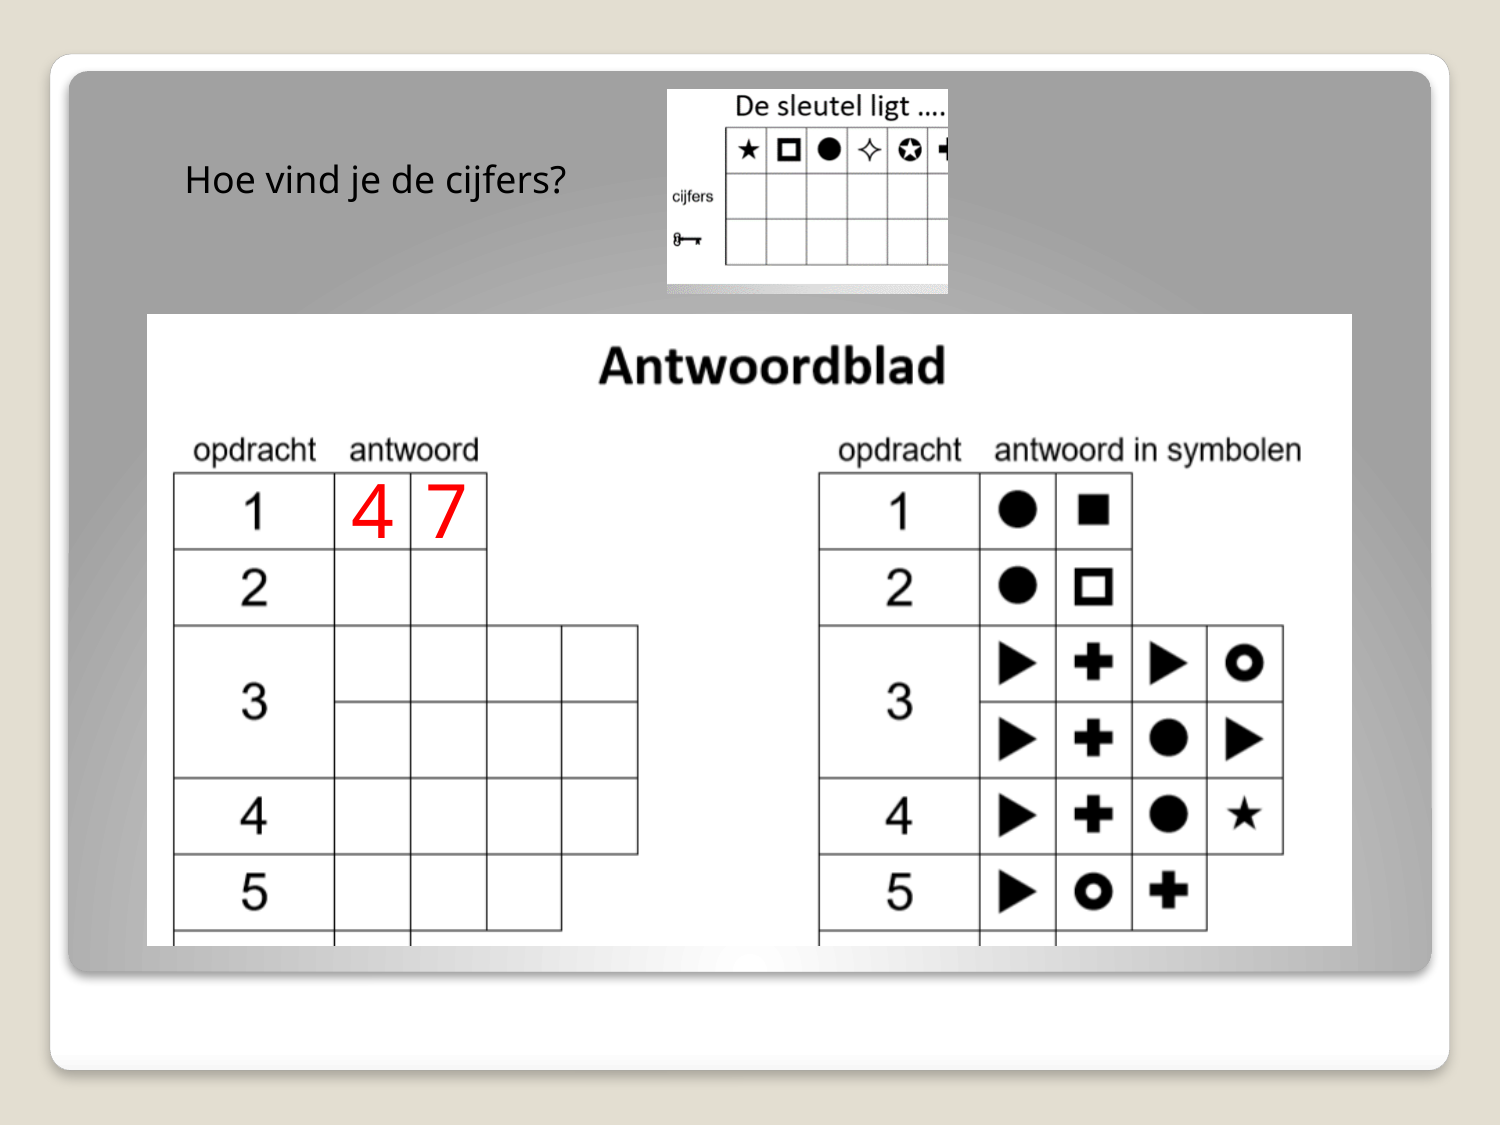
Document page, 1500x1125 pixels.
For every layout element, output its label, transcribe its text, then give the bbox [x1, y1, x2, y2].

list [147, 314, 1353, 946]
picture [666, 89, 948, 295]
text_box Hoe vind je de cijfers? [169, 148, 582, 209]
